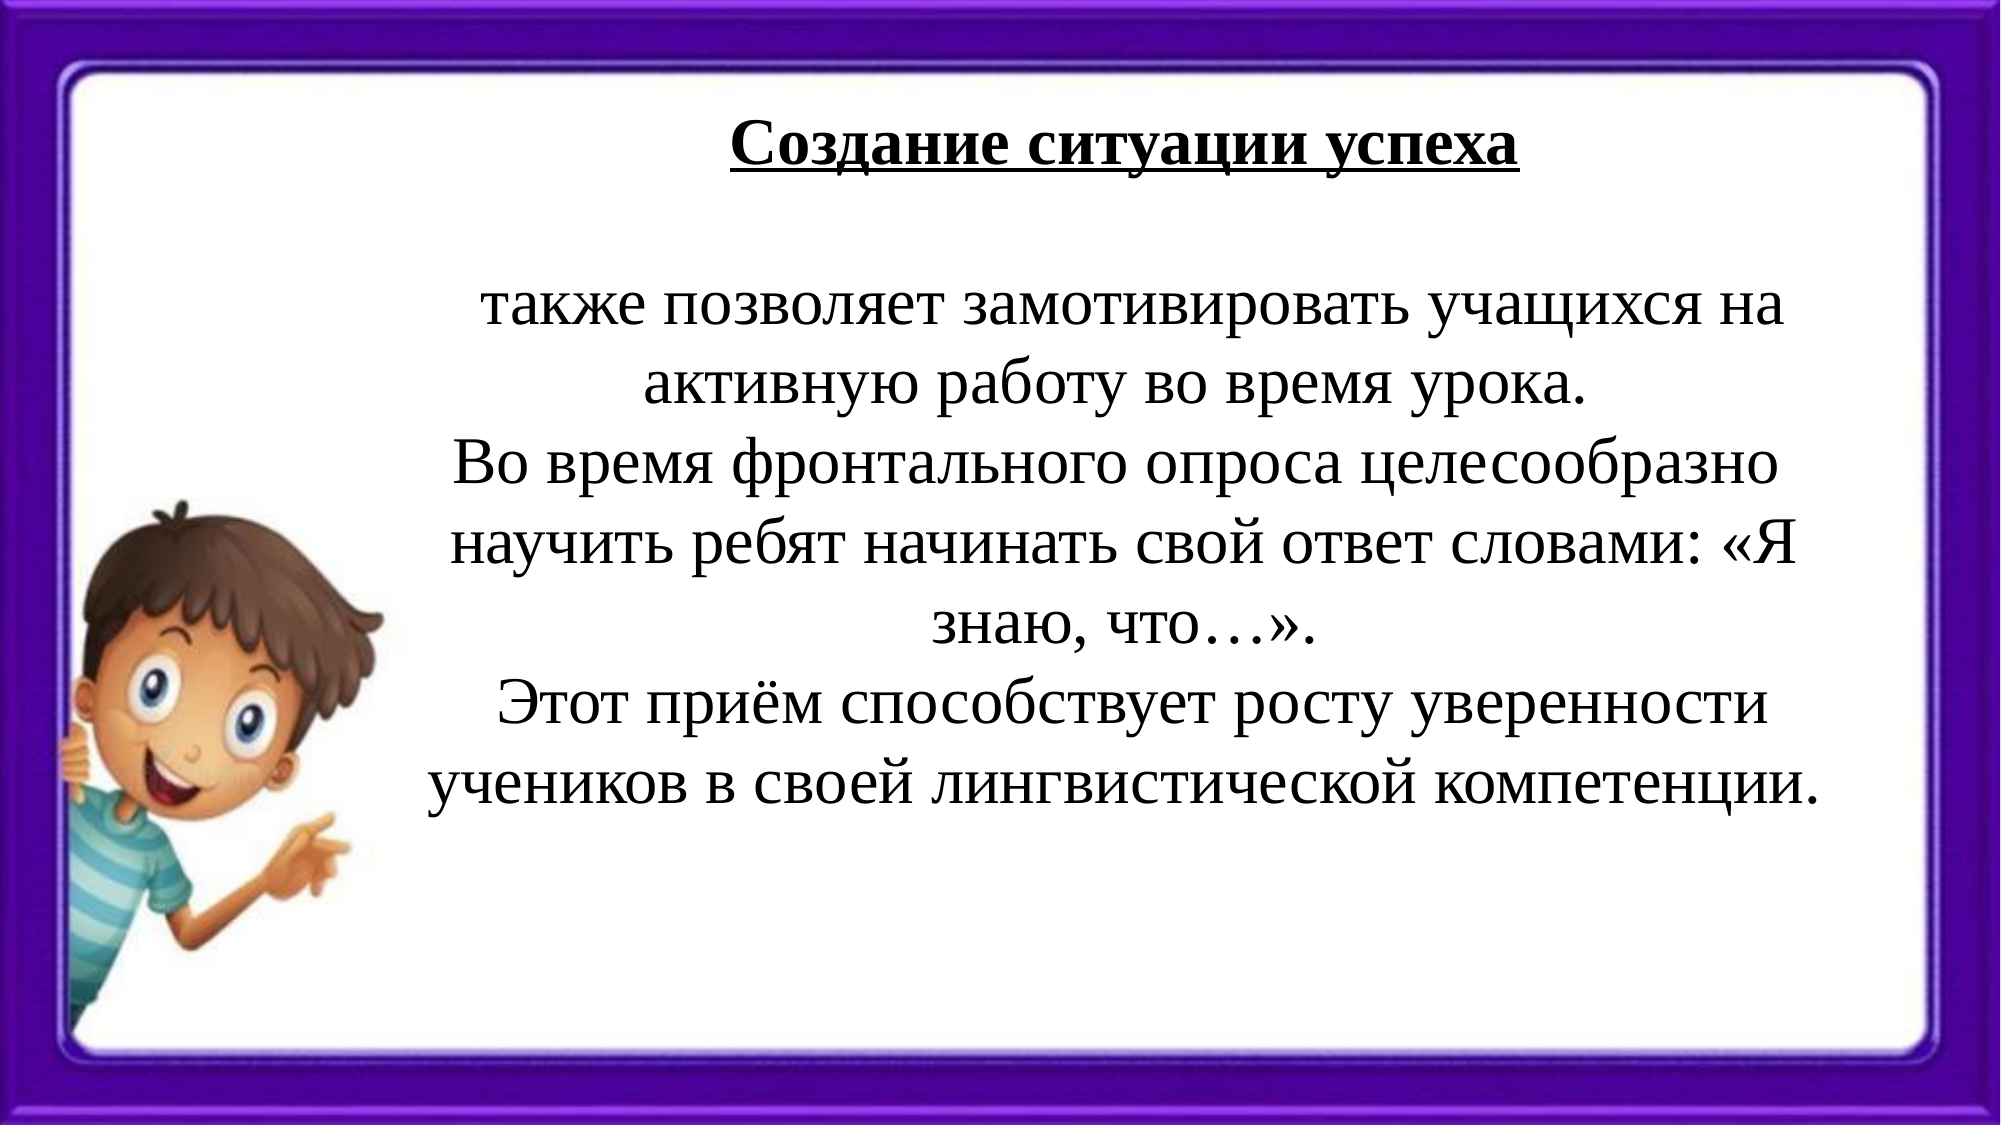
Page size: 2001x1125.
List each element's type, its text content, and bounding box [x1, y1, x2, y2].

list Создание ситуации успеха также позволяет замотивировать учащихся на активную работу во время урока. Во время фронтального опроса целесообразно научить ребят начинать свой ответ словами: «Я знаю, что…». Этот приём способствует росту уверенности учеников в своей лингвистической компетенции. [388, 90, 1862, 999]
picture [0, 0, 2001, 1125]
